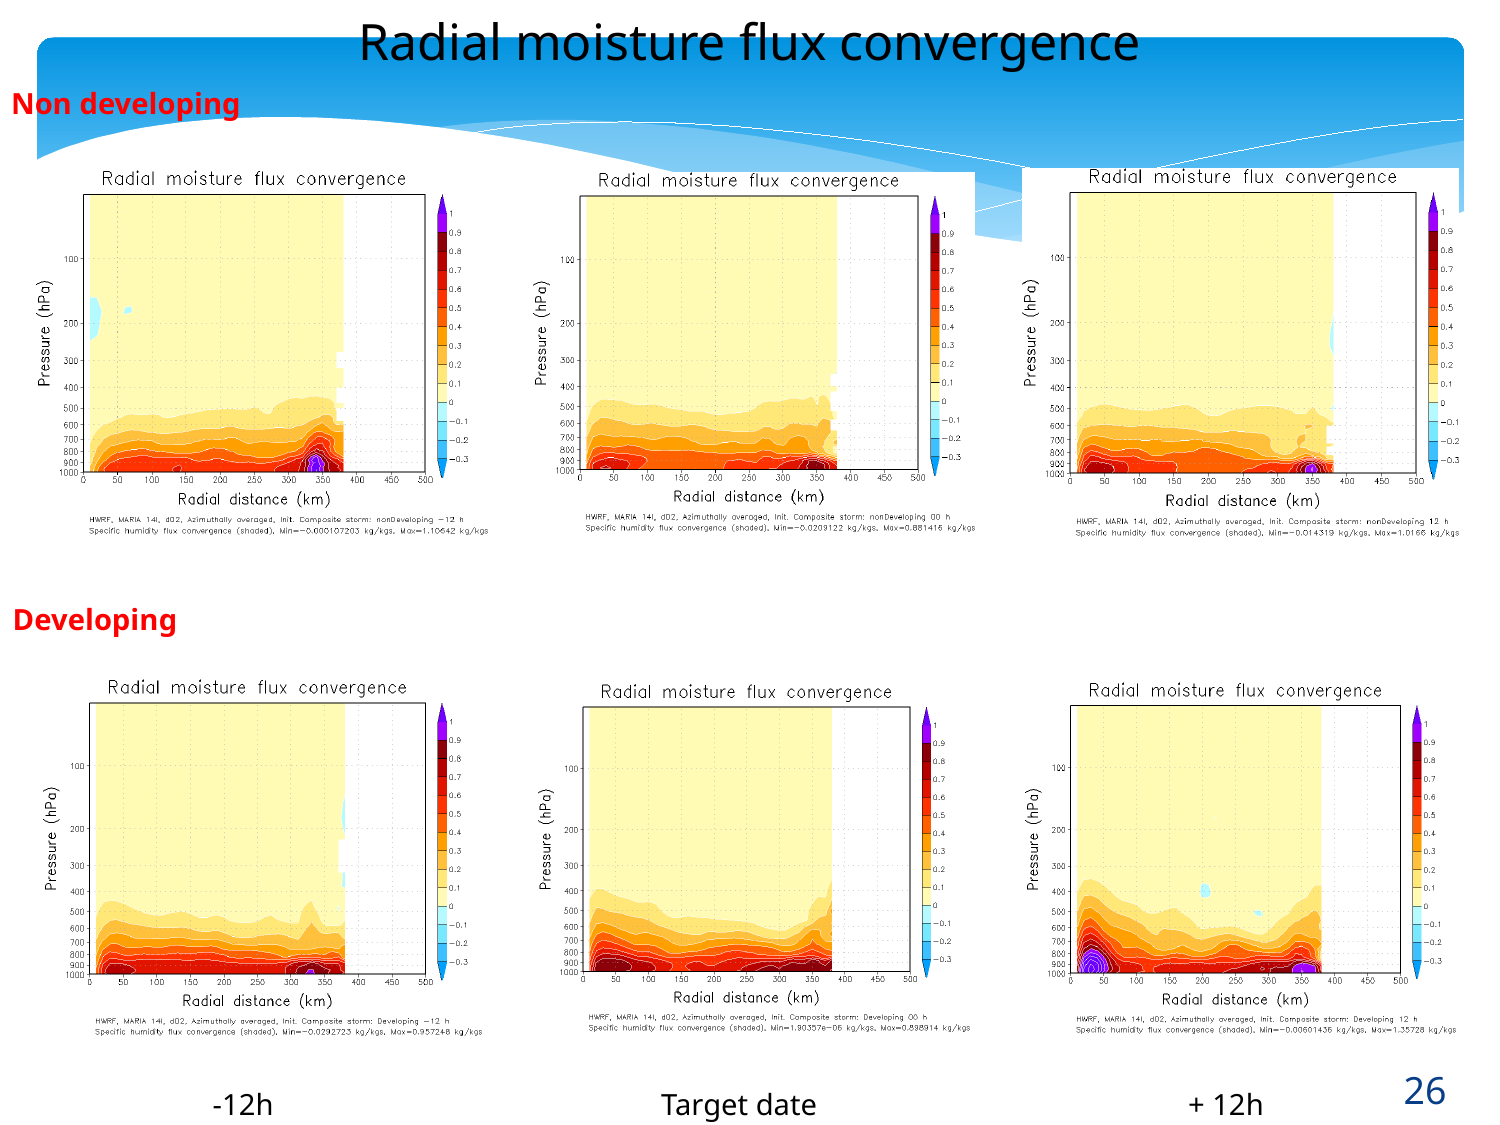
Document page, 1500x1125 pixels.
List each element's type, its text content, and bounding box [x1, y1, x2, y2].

text_box Radial moisture flux convergence [343, 3, 1157, 78]
picture [538, 684, 970, 1032]
text_box Non developing [0, 78, 256, 128]
slide_number 26 [1350, 1062, 1500, 1123]
picture [1025, 682, 1457, 1034]
text_box Developing [0, 594, 193, 644]
picture [532, 172, 975, 533]
picture [1021, 168, 1459, 537]
picture [35, 170, 489, 535]
text_box + 12h [1173, 1078, 1279, 1125]
text_box -12h [197, 1078, 289, 1125]
picture [43, 679, 482, 1037]
text_box Target date [646, 1078, 833, 1125]
